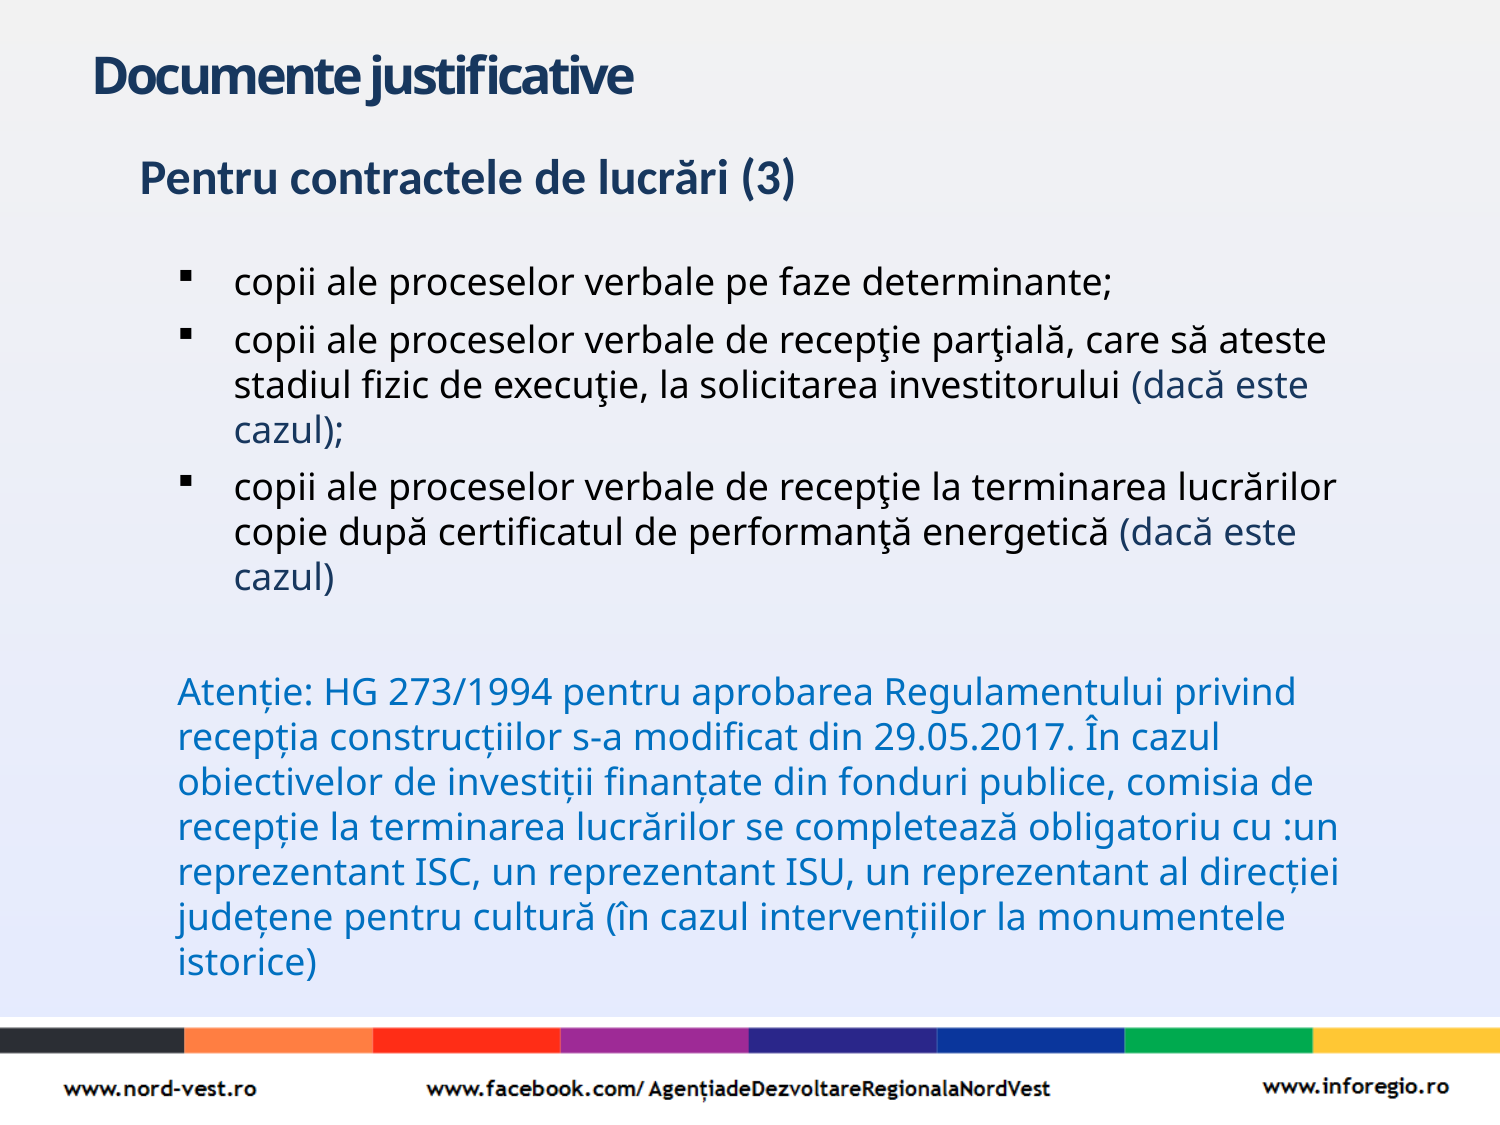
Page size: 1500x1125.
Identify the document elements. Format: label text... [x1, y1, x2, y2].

title Documente justificative [89, 42, 1411, 230]
picture [0, 1017, 1500, 1125]
text_box Pentru contractele de lucrări (3) [124, 137, 1422, 213]
text_box copii ale proceselor verbale pe faze determinante; copii ale proceselor verbale de recepţie parţială, care să ateste stadiul fizic de execuţie, la solicitarea investitorului (dacă este cazul); copii ale proceselor verbale de recepţie la terminarea lucrărilor copie după certificatul de performanţă energetică (dacă este cazul) Atenție: HG 273/1994 pentru aprobarea Regulamentului privind recepția construcțiilor s-a modificat din 29.05.2017. În cazul obiectivelor de investiții finanțate din fonduri publice, comisia de recepție la terminarea lucrărilor se completează obligatoriu cu :un reprezentant ISC, un reprezentant ISU, un reprezentant al direcției județene pentru cultură (în cazul intervențiilor la monumentele istorice) [162, 250, 1422, 991]
